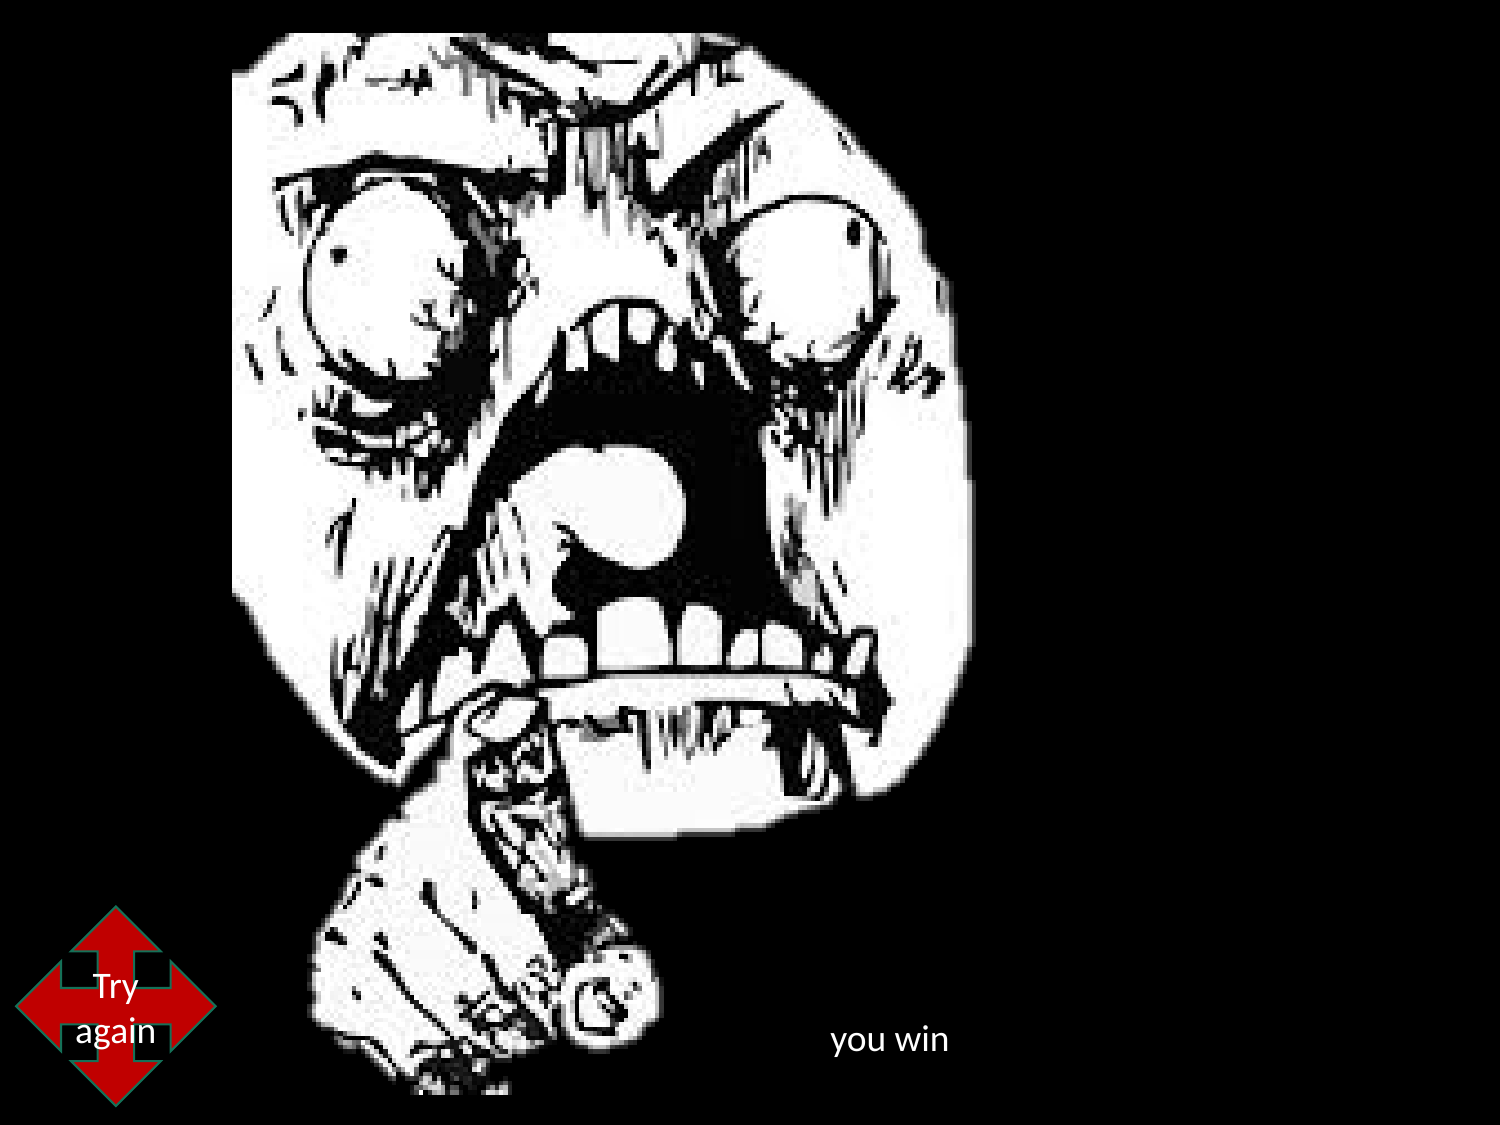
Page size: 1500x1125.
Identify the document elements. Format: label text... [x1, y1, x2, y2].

text_box Try again [14, 905, 218, 1108]
picture [232, 33, 1186, 1095]
